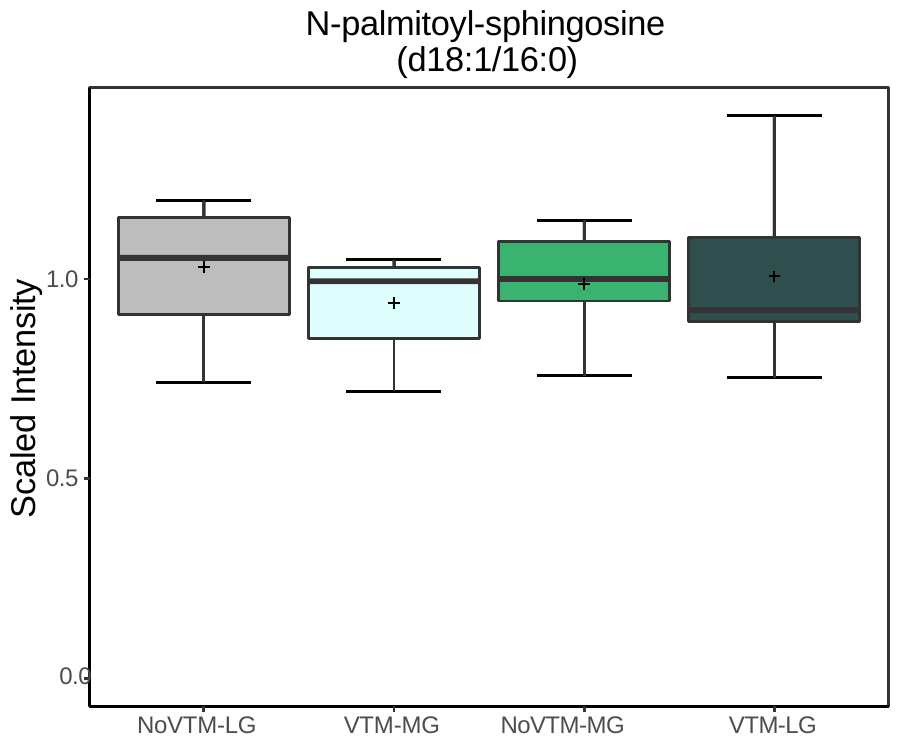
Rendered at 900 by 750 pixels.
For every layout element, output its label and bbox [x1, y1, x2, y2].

slide_number [134, 713, 290, 750]
footer [57, 661, 95, 750]
title [130, 0, 770, 86]
text_box [1, 261, 82, 521]
text_box [83, 86, 891, 738]
